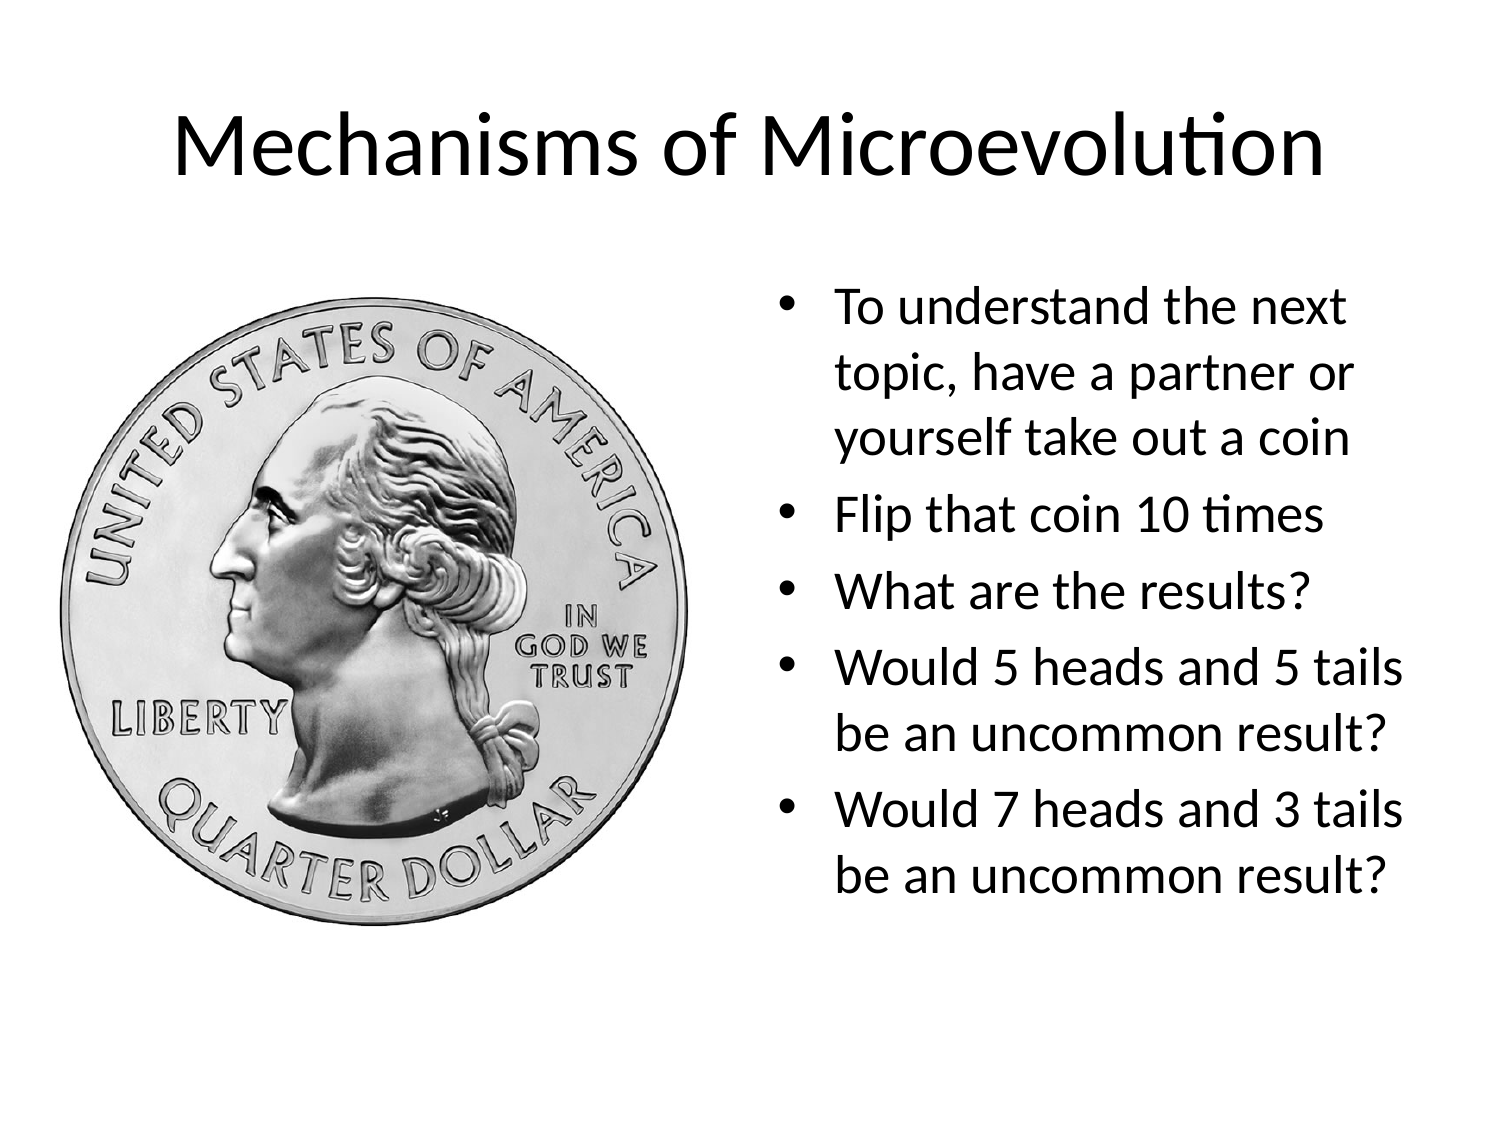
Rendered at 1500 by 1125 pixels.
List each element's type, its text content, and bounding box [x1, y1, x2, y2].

picture [49, 287, 698, 935]
list To understand the next topic, have a partner or yourself take out a coin Flip that coin 10 times What are the results? Would 5 heads and 5 tails be an uncommon result? Would 7 heads and 3 tails be an uncommon result? [762, 262, 1425, 1005]
title Mechanisms of Microevolution [75, 45, 1425, 233]
